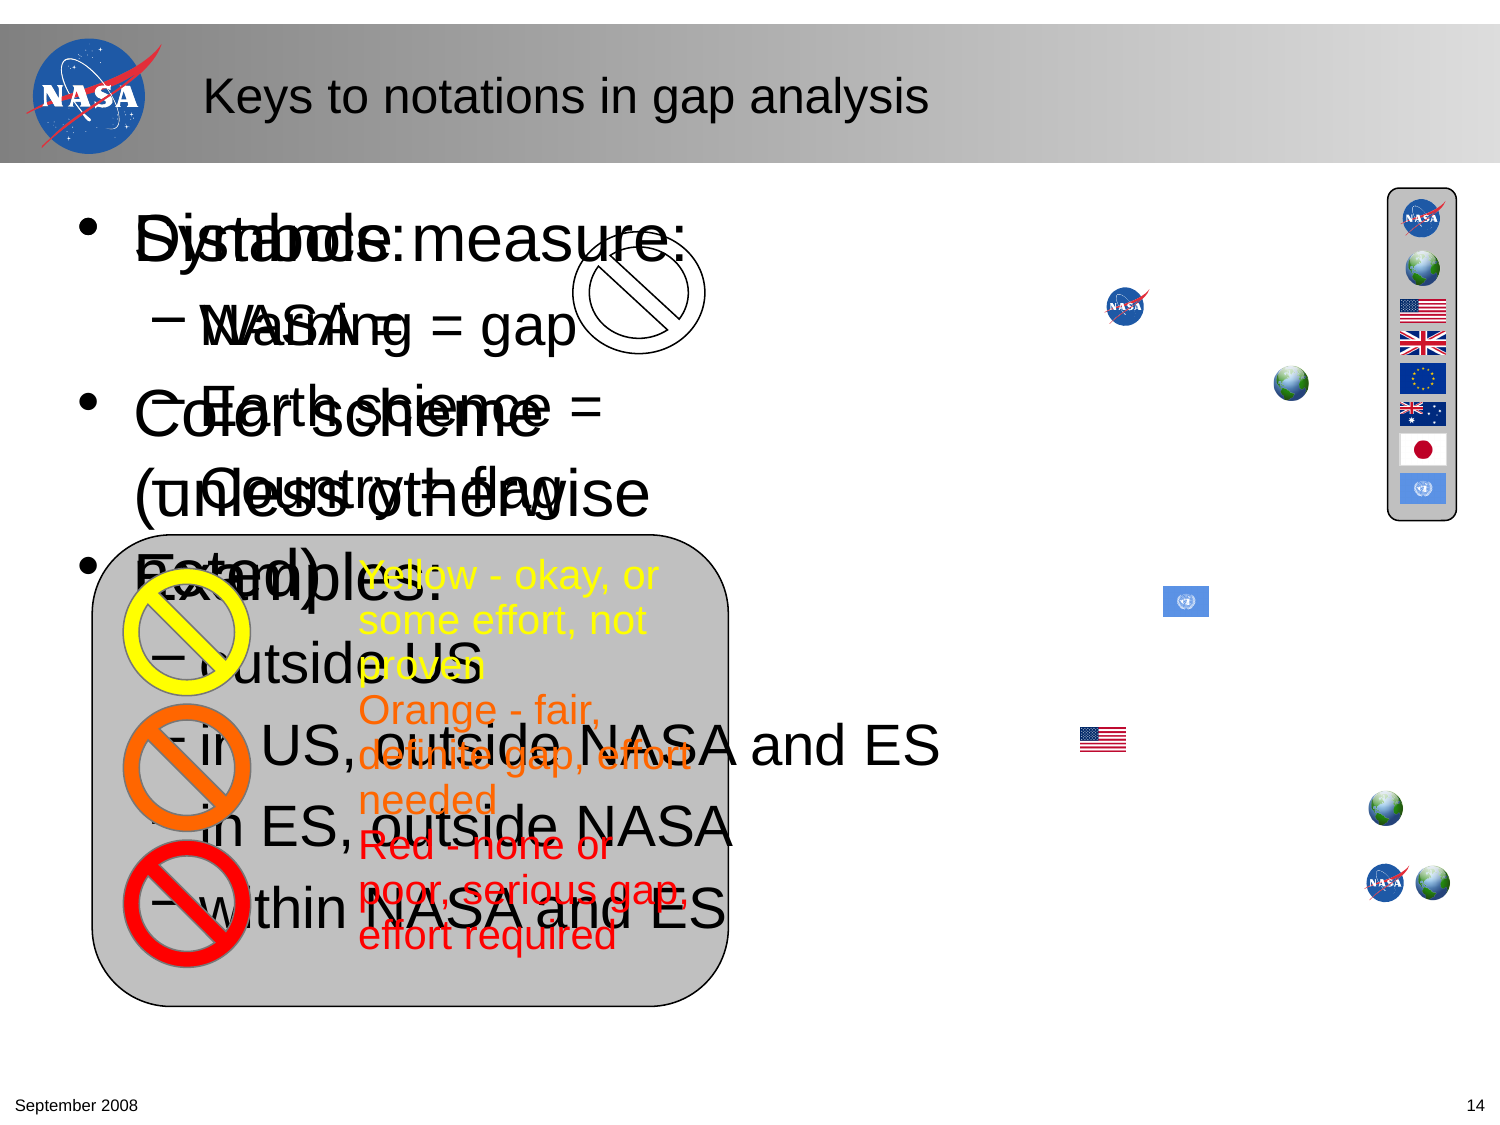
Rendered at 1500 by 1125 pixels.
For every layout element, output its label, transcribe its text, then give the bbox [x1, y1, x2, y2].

picture [1400, 363, 1447, 394]
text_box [1104, 286, 1150, 327]
list Distance measure: NASA = Earth science = Country = flag Examples: outside US in US, outside NASA and ES in ES, outside NASA within NASA and ES [62, 187, 1438, 1038]
text_box [572, 231, 705, 354]
picture [1400, 331, 1447, 355]
picture [1080, 727, 1126, 752]
picture [1269, 361, 1314, 406]
picture [1400, 246, 1445, 291]
text_box September 2008 [0, 1087, 313, 1125]
text_box [1438, 188, 1457, 521]
picture [1400, 298, 1447, 324]
picture [1400, 402, 1447, 426]
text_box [1400, 198, 1446, 239]
picture [1400, 434, 1447, 465]
picture [1400, 473, 1447, 505]
text_box 14 [1412, 1087, 1500, 1125]
title Keys to notations in gap analysis [187, 37, 1300, 150]
picture [1364, 786, 1408, 831]
picture [1411, 861, 1456, 906]
text_box [123, 568, 251, 696]
text_box [123, 840, 251, 968]
picture [1163, 585, 1209, 617]
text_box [1364, 863, 1407, 903]
text_box [123, 704, 251, 832]
text_box Yellow - okay, or some effort, not proven Orange - fair, definite gap, effort needed Red - none or poor, serious gap, effort required [268, 545, 709, 966]
